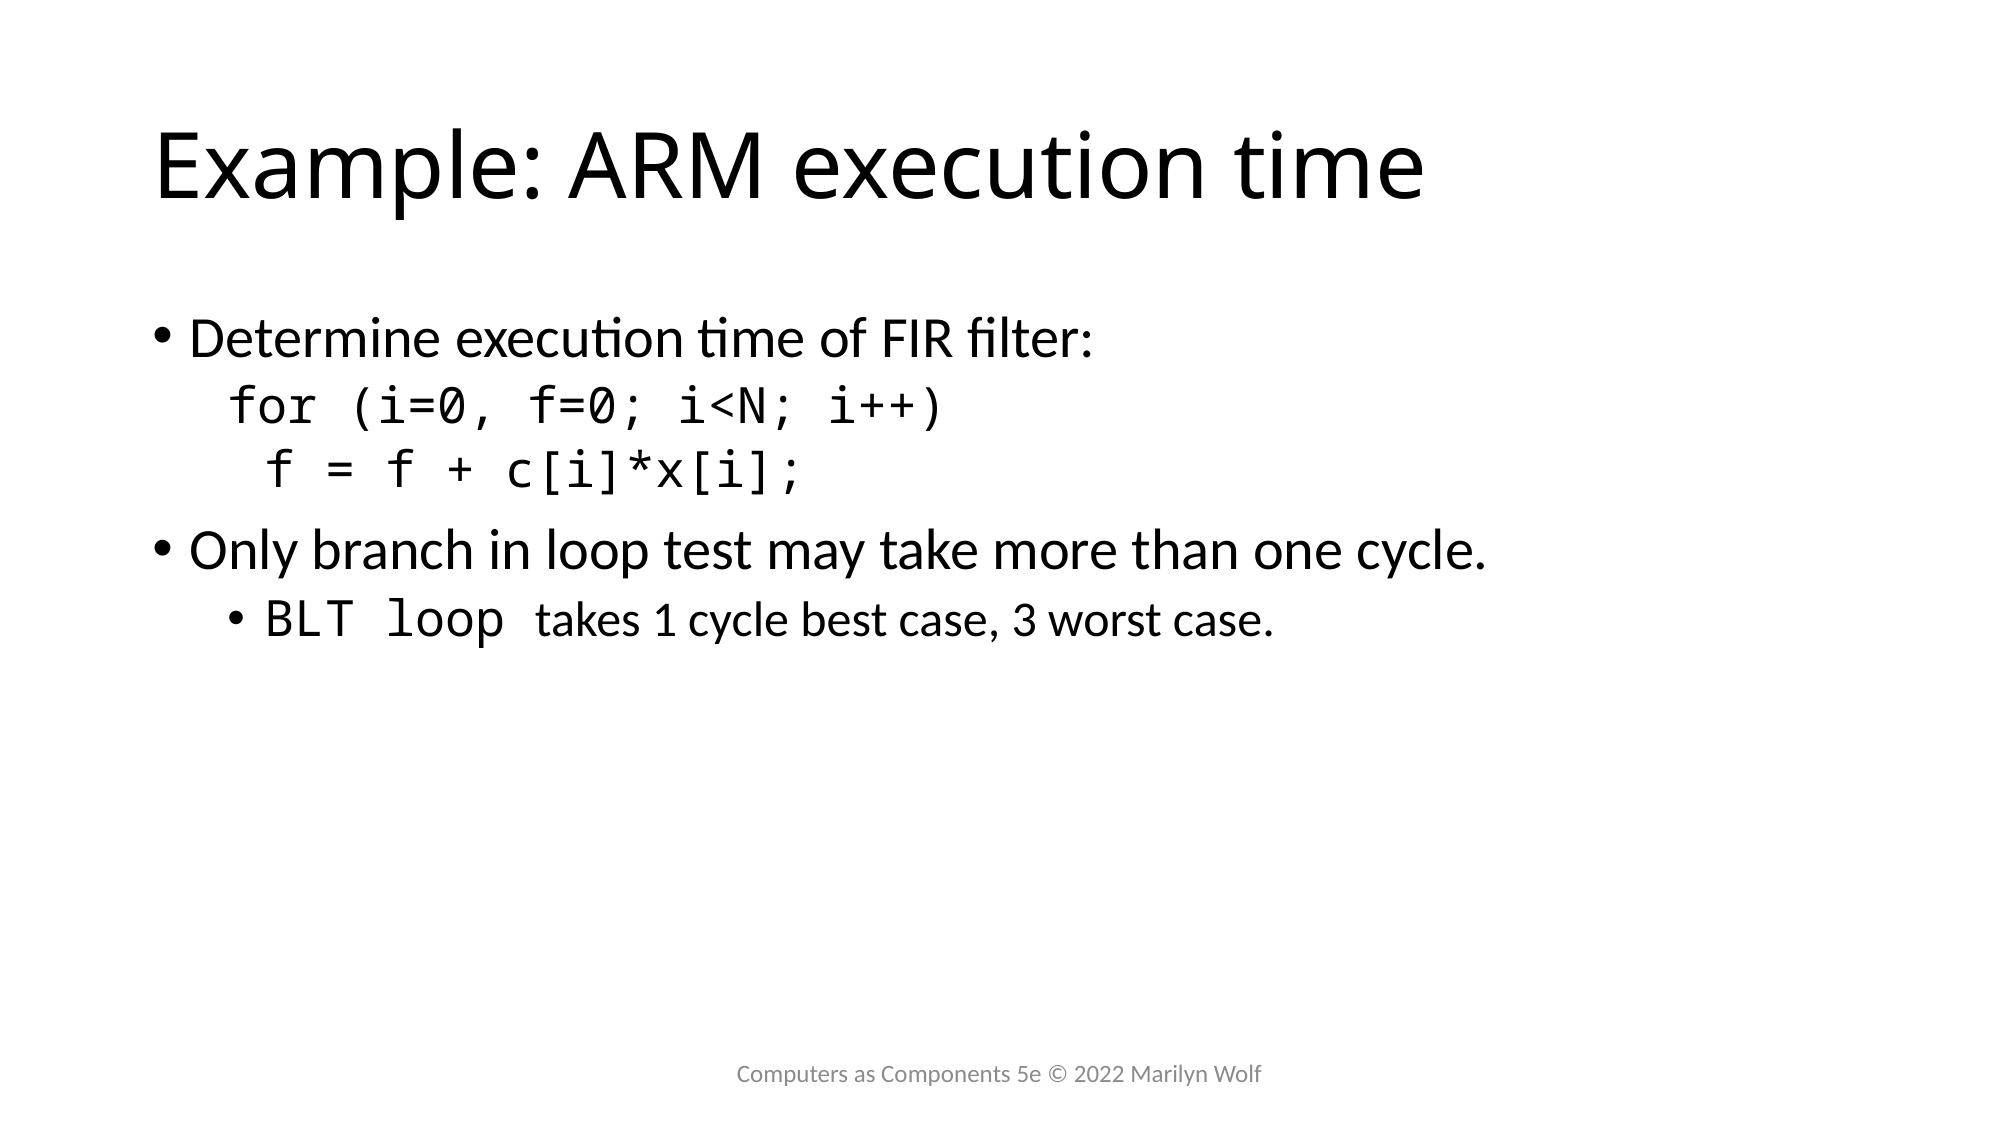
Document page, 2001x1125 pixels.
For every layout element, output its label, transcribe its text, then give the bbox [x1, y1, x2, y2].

footer Computers as Components 5e © 2022 Marilyn Wolf [662, 1042, 1338, 1103]
list Determine execution time of FIR filter: for (i=0, f=0; i<N; i++) f = f + c[i]*x[i]; Only branch in loop test may take more than one cycle. BLT loop takes 1 cycle best case, 3 worst case. [137, 299, 1863, 1014]
title Example: ARM execution time [137, 59, 1863, 278]
